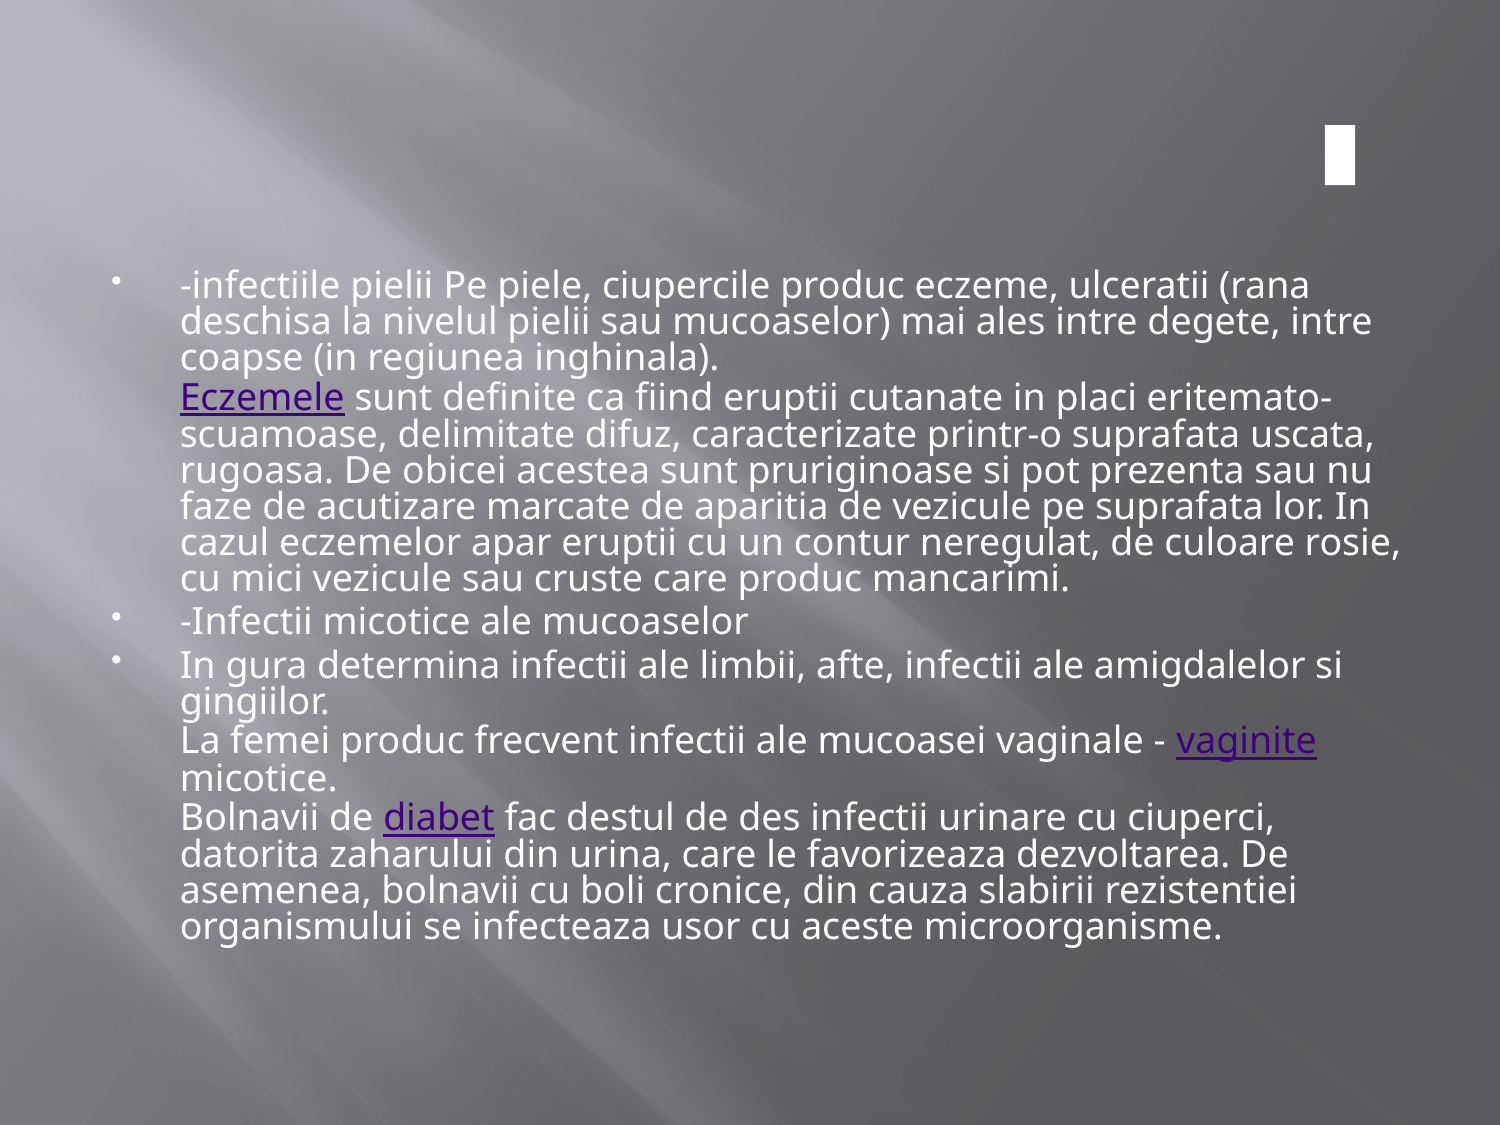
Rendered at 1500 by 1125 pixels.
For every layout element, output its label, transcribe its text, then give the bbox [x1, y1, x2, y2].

text_box [1324, 125, 1356, 186]
list -infectiile pielii Pe piele, ciupercile produc eczeme, ulceratii (rana deschisa la nivelul pielii sau mucoaselor) mai ales intre degete, intre coapse (in regiunea inghinala). Eczemele sunt definite ca fiind eruptii cutanate in placi eritemato-scuamoase, delimitate difuz, caracterizate printr-o suprafata uscata, rugoasa. De obicei acestea sunt pruriginoase si pot prezenta sau nu faze de acutizare marcate de aparitia de vezicule pe suprafata lor. In cazul eczemelor apar eruptii cu un contur neregulat, de culoare rosie, cu mici vezicule sau cruste care produc mancarimi. -Infectii micotice ale mucoaselor In gura determina infectii ale limbii, afte, infectii ale amigdalelor si gingiilor. La femei produc frecvent infectii ale mucoasei vaginale - vaginite micotice. Bolnavii de diabet fac destul de des infectii urinare cu ciuperci, datorita zaharului din urina, care le favorizeaza dezvoltarea. De asemenea, bolnavii cu boli cronice, din cauza slabirii rezistentiei organismului se infecteaza usor cu aceste microorganisme. [74, 262, 1426, 1036]
